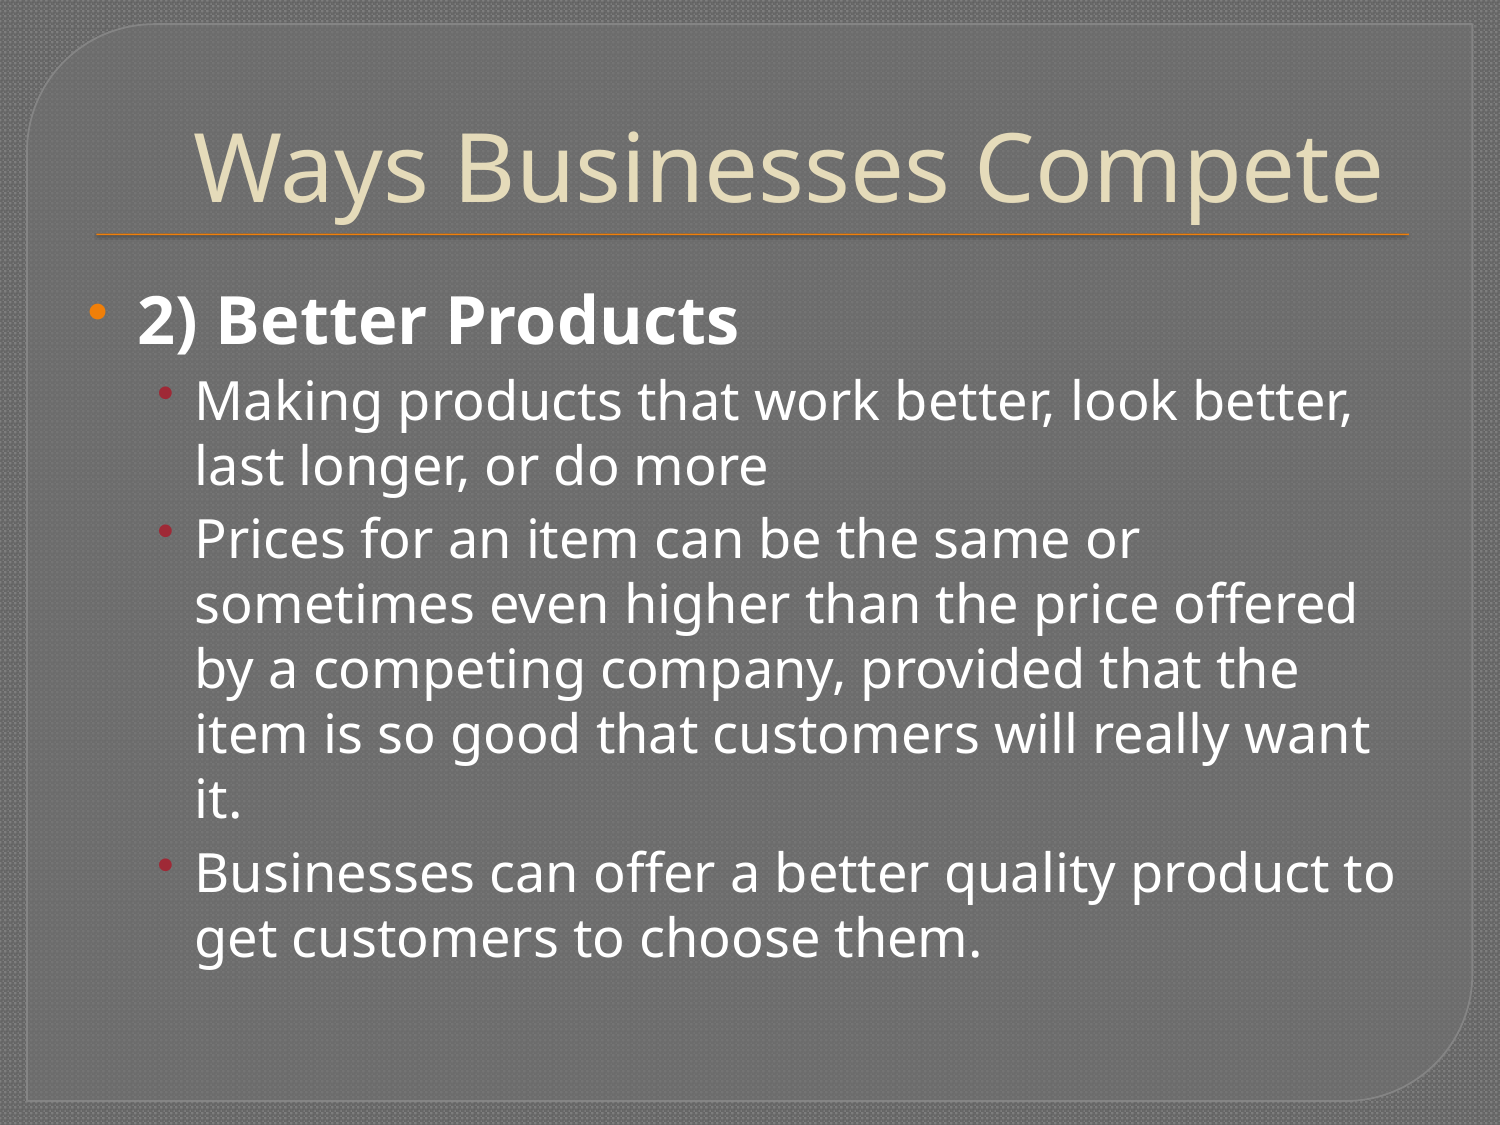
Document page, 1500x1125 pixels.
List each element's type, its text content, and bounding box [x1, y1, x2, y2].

list 2) Better Products Making products that work better, look better, last longer, or do more Prices for an item can be the same or sometimes even higher than the price offered by a competing company, provided that the item is so good that customers will really want it. Businesses can offer a better quality product to get customers to choose them. [75, 270, 1425, 1013]
title Ways Businesses Compete [75, 41, 1425, 230]
